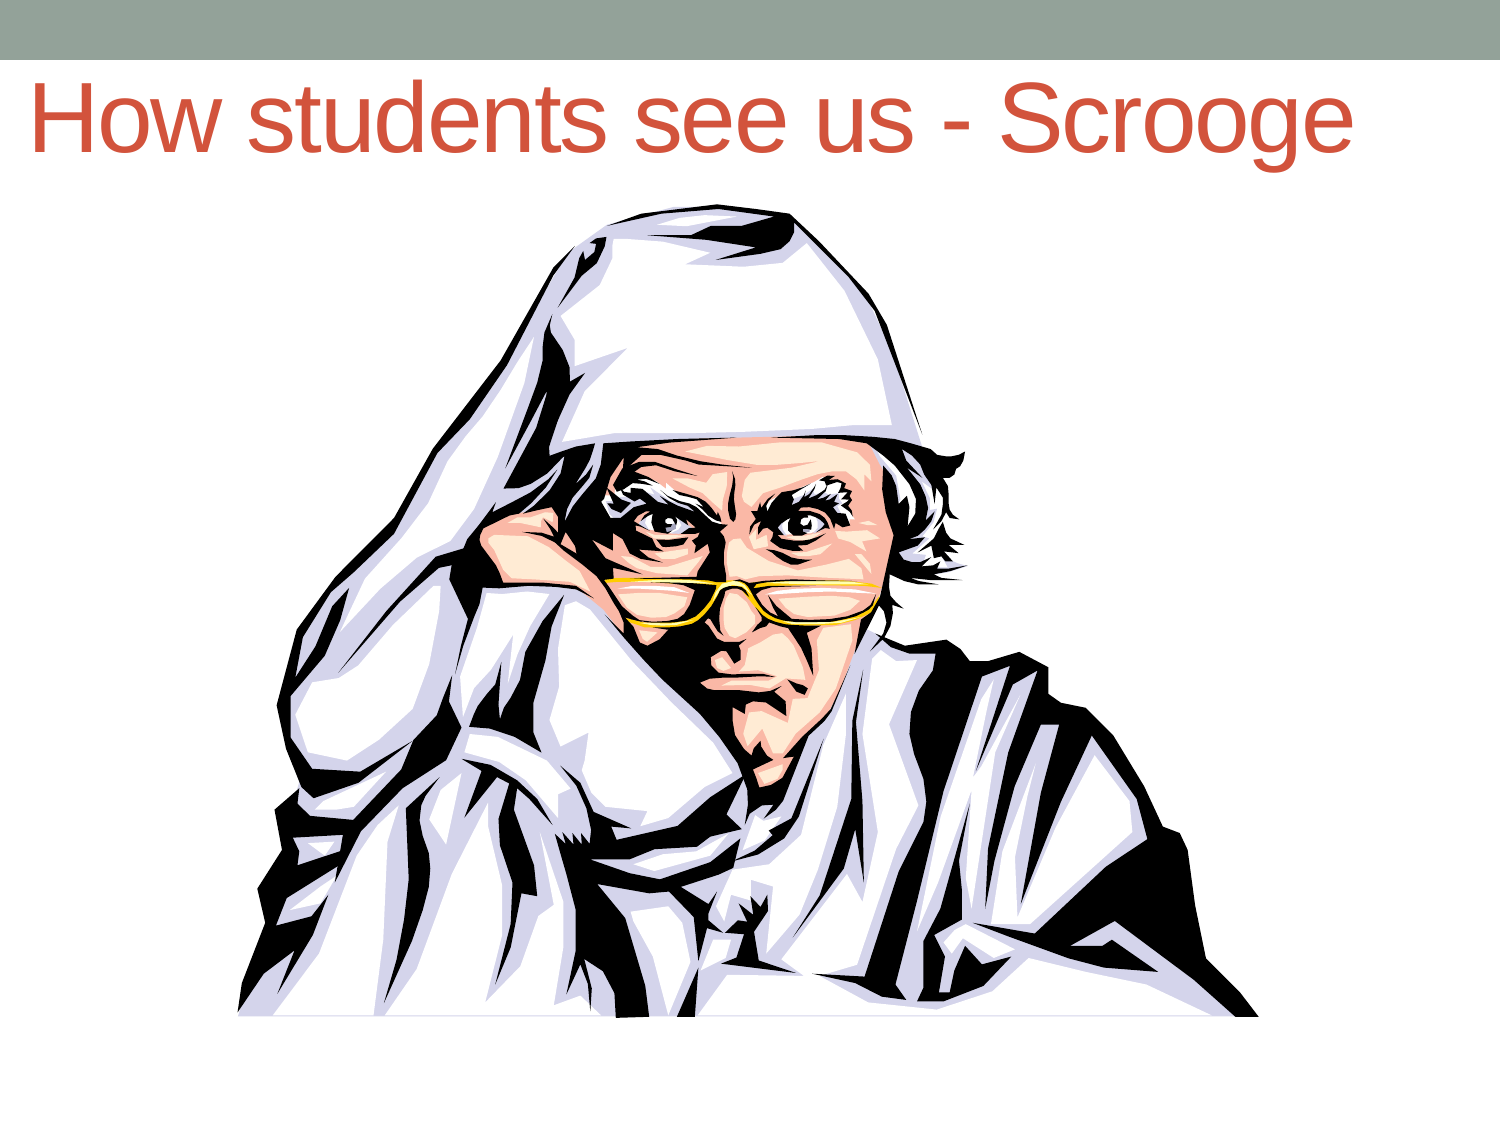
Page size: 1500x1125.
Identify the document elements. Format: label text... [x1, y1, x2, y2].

title How students see us - Scrooge [12, 50, 1488, 175]
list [237, 199, 1267, 1026]
